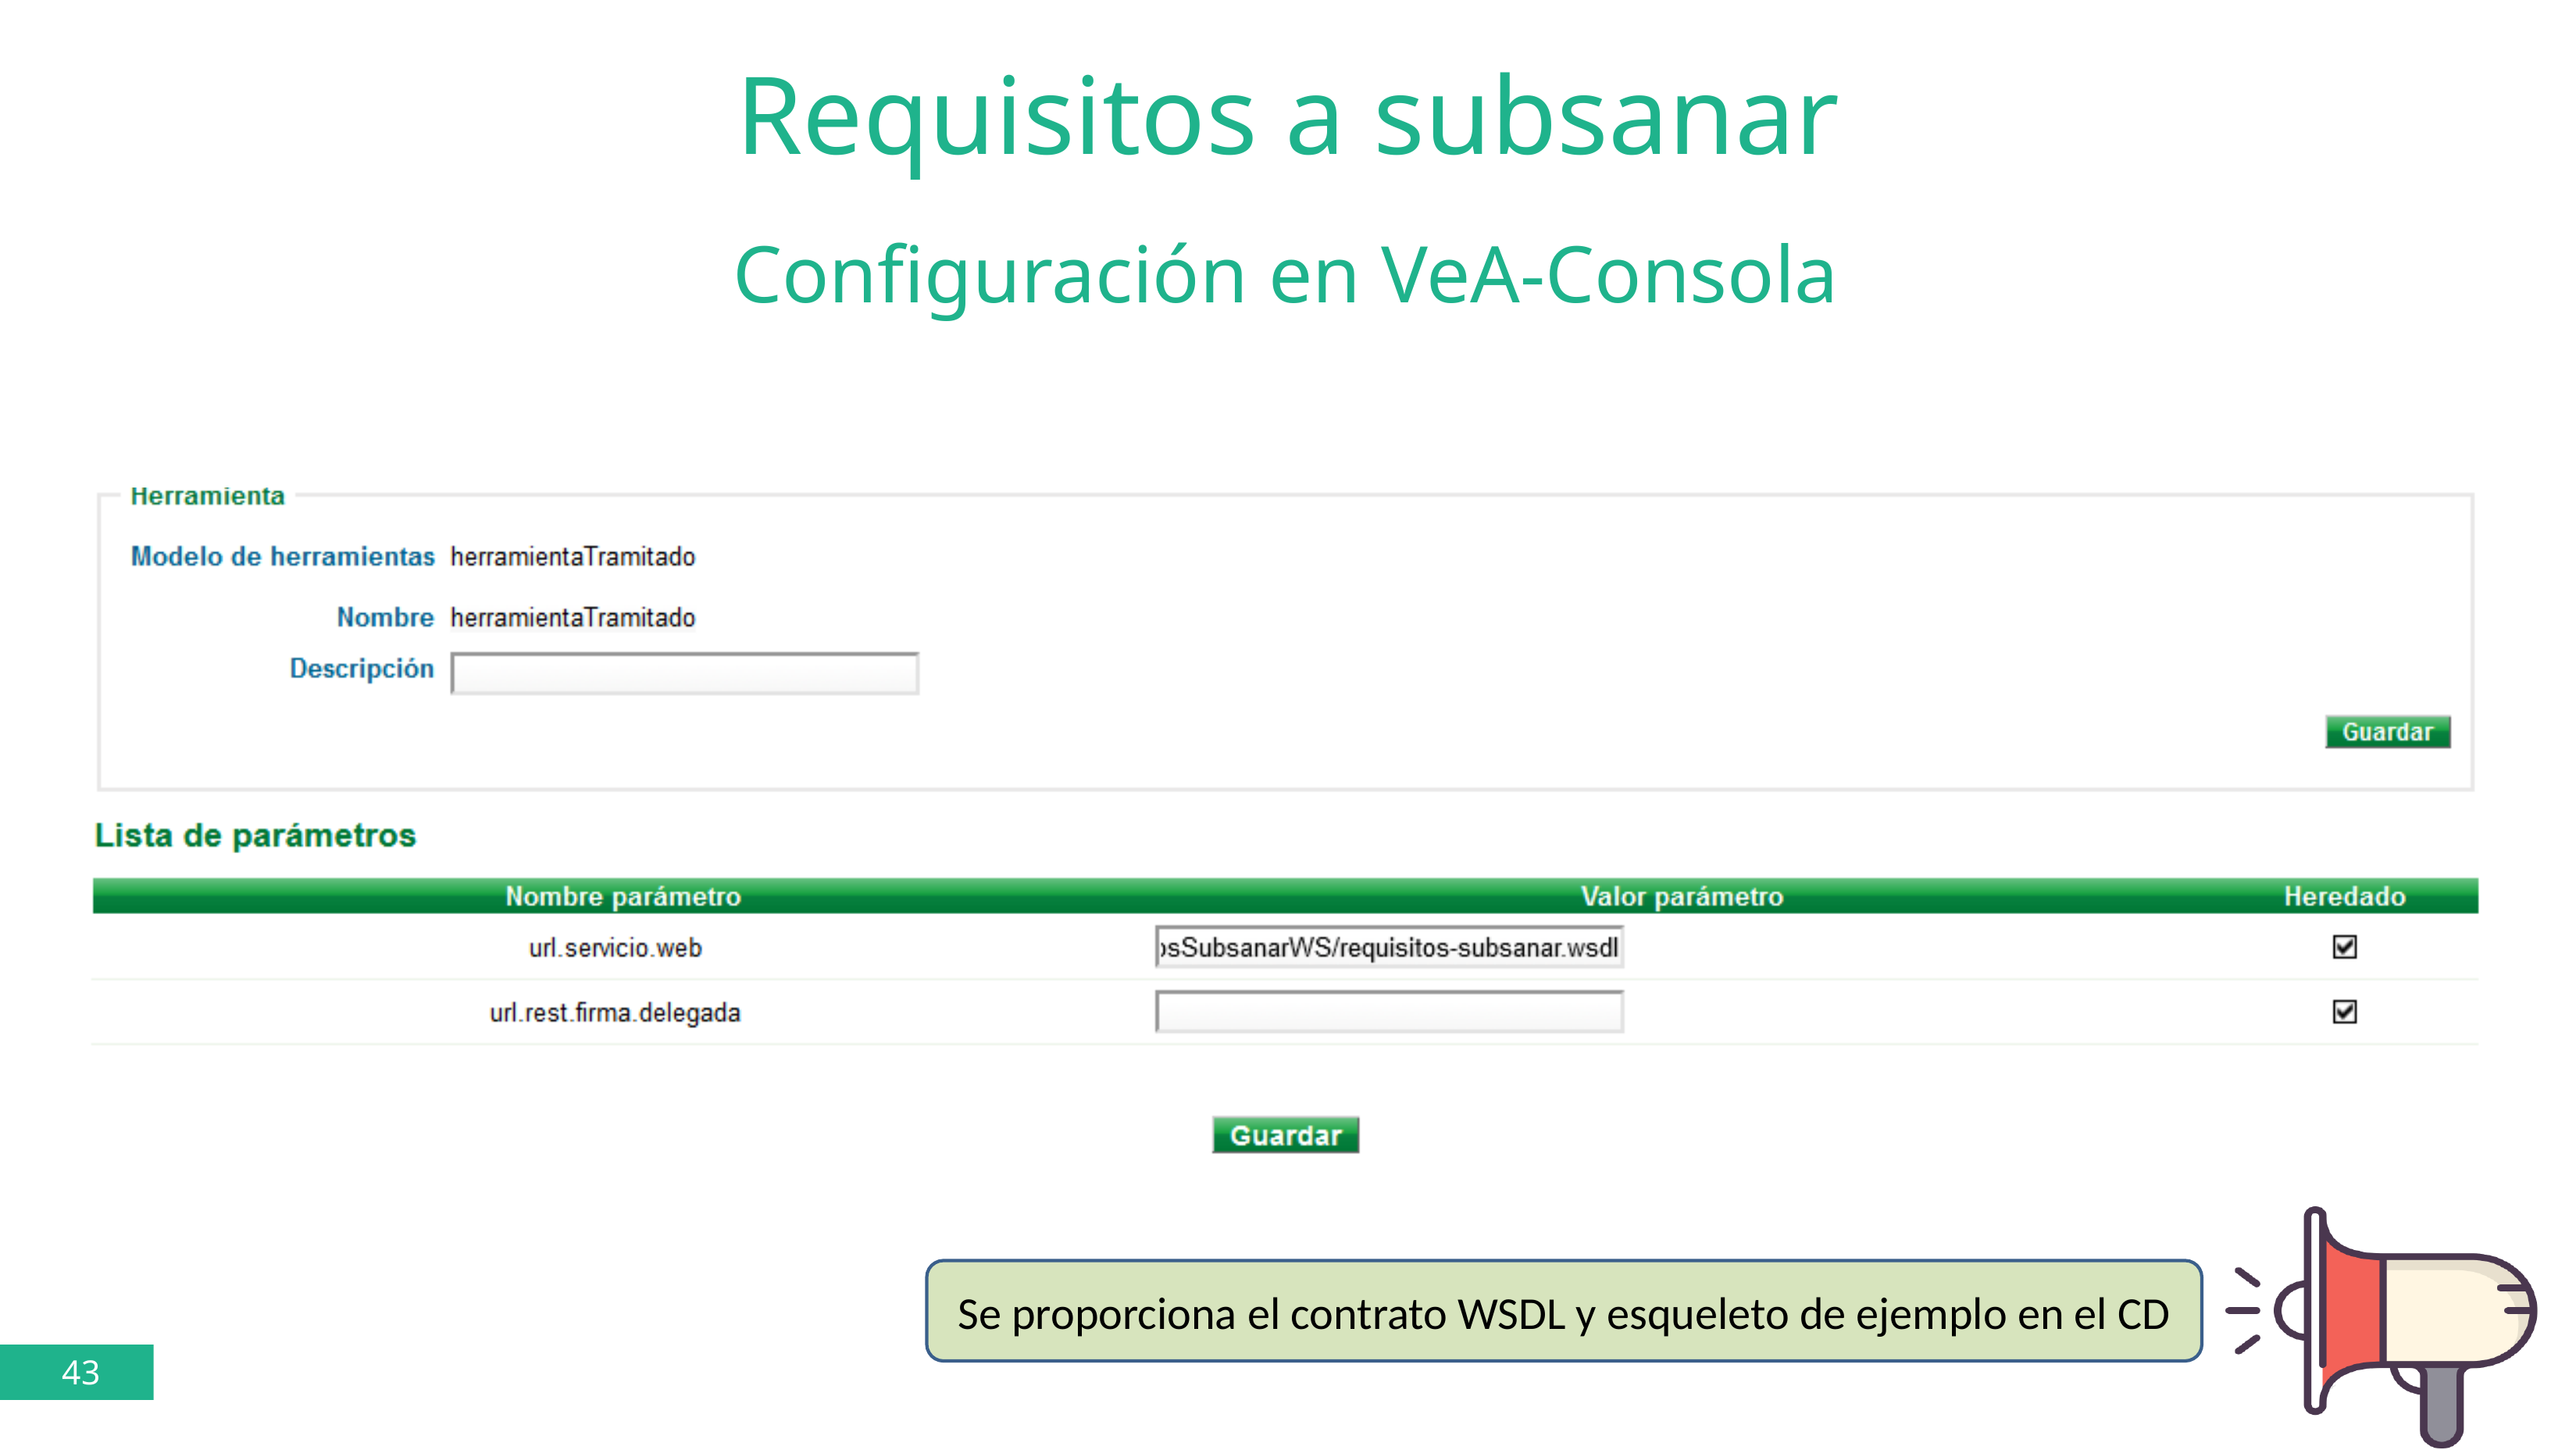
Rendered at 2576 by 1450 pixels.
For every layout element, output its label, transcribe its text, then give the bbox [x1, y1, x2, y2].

picture [89, 488, 2483, 1166]
picture [2225, 1205, 2539, 1449]
slide_number 43 [41, 1351, 112, 1394]
text_box Se proporciona el contrato WSDL y esqueleto de ejemplo en el CD [925, 1259, 2204, 1363]
text_box Requisitos a subsanar [0, 41, 2576, 182]
text_box Configuración en VeA-Consola [0, 219, 2574, 324]
text_box [0, 1345, 154, 1400]
